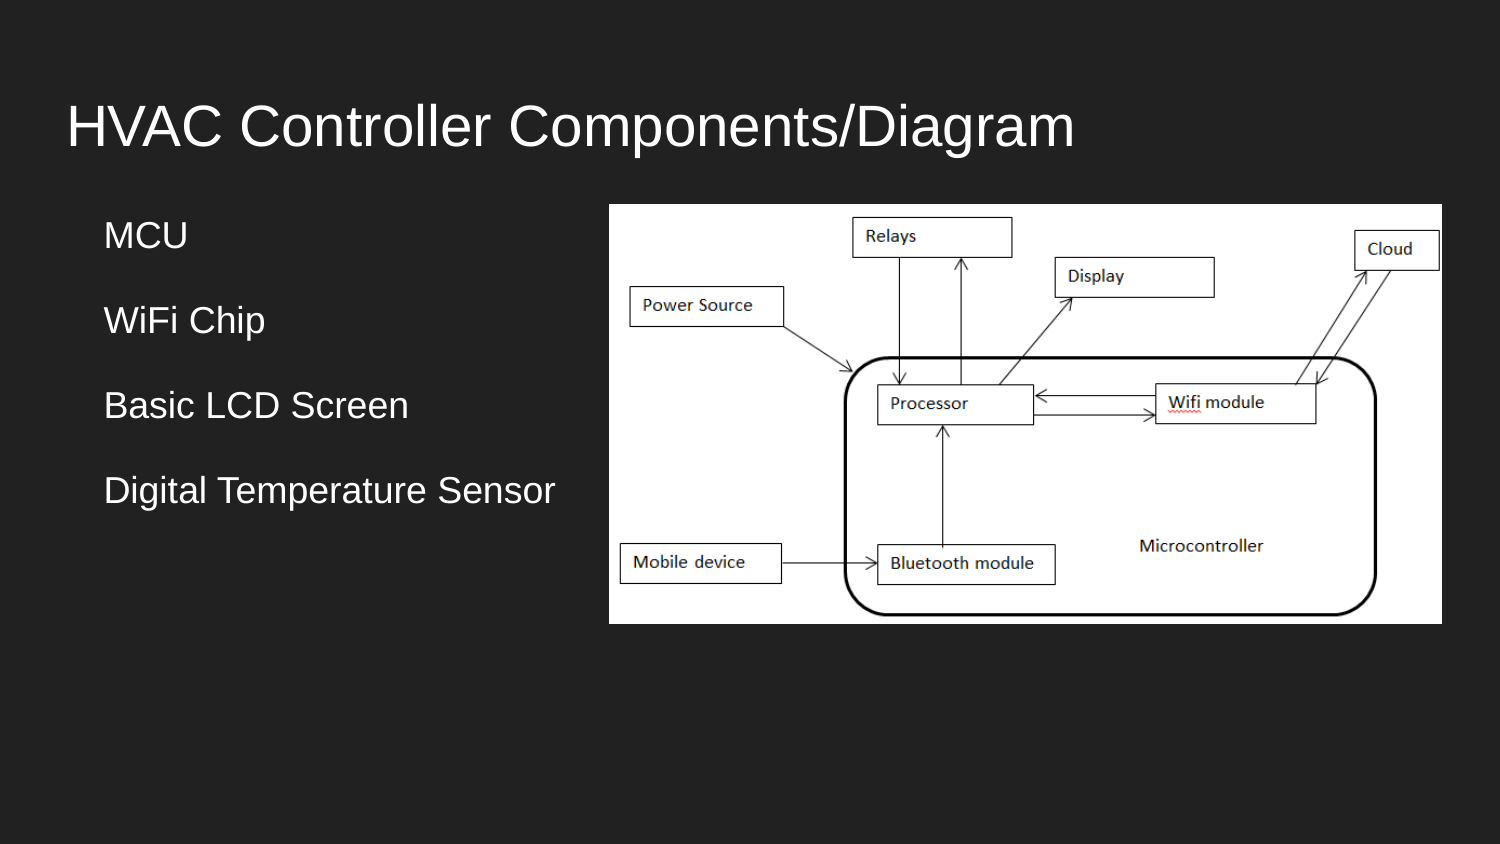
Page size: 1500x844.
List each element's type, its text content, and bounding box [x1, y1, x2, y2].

picture [609, 203, 1442, 624]
list MCU WiFi Chip Basic LCD Screen Digital Temperature Sensor [51, 189, 1449, 750]
title HVAC Controller Components/Diagram [51, 72, 1449, 167]
